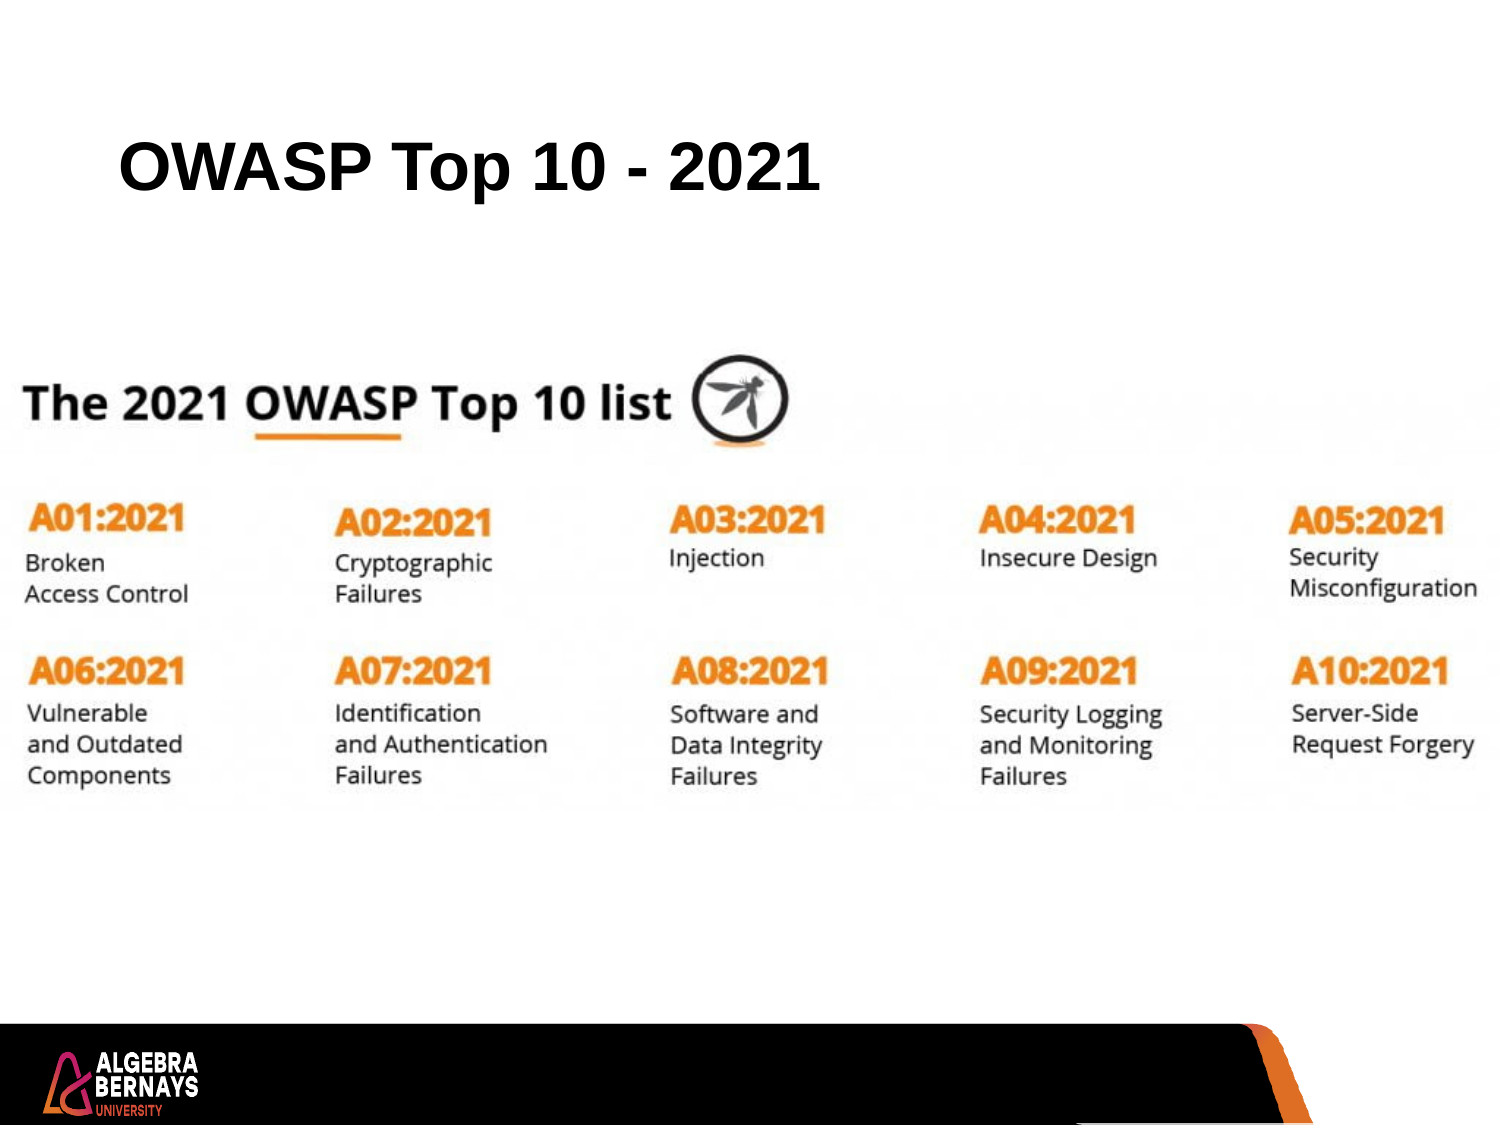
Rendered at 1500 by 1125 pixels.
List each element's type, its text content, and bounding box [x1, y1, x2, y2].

picture [0, 312, 1500, 813]
picture [0, 1023, 1468, 1125]
title OWASP Top 10 - 2021 [103, 59, 1397, 278]
